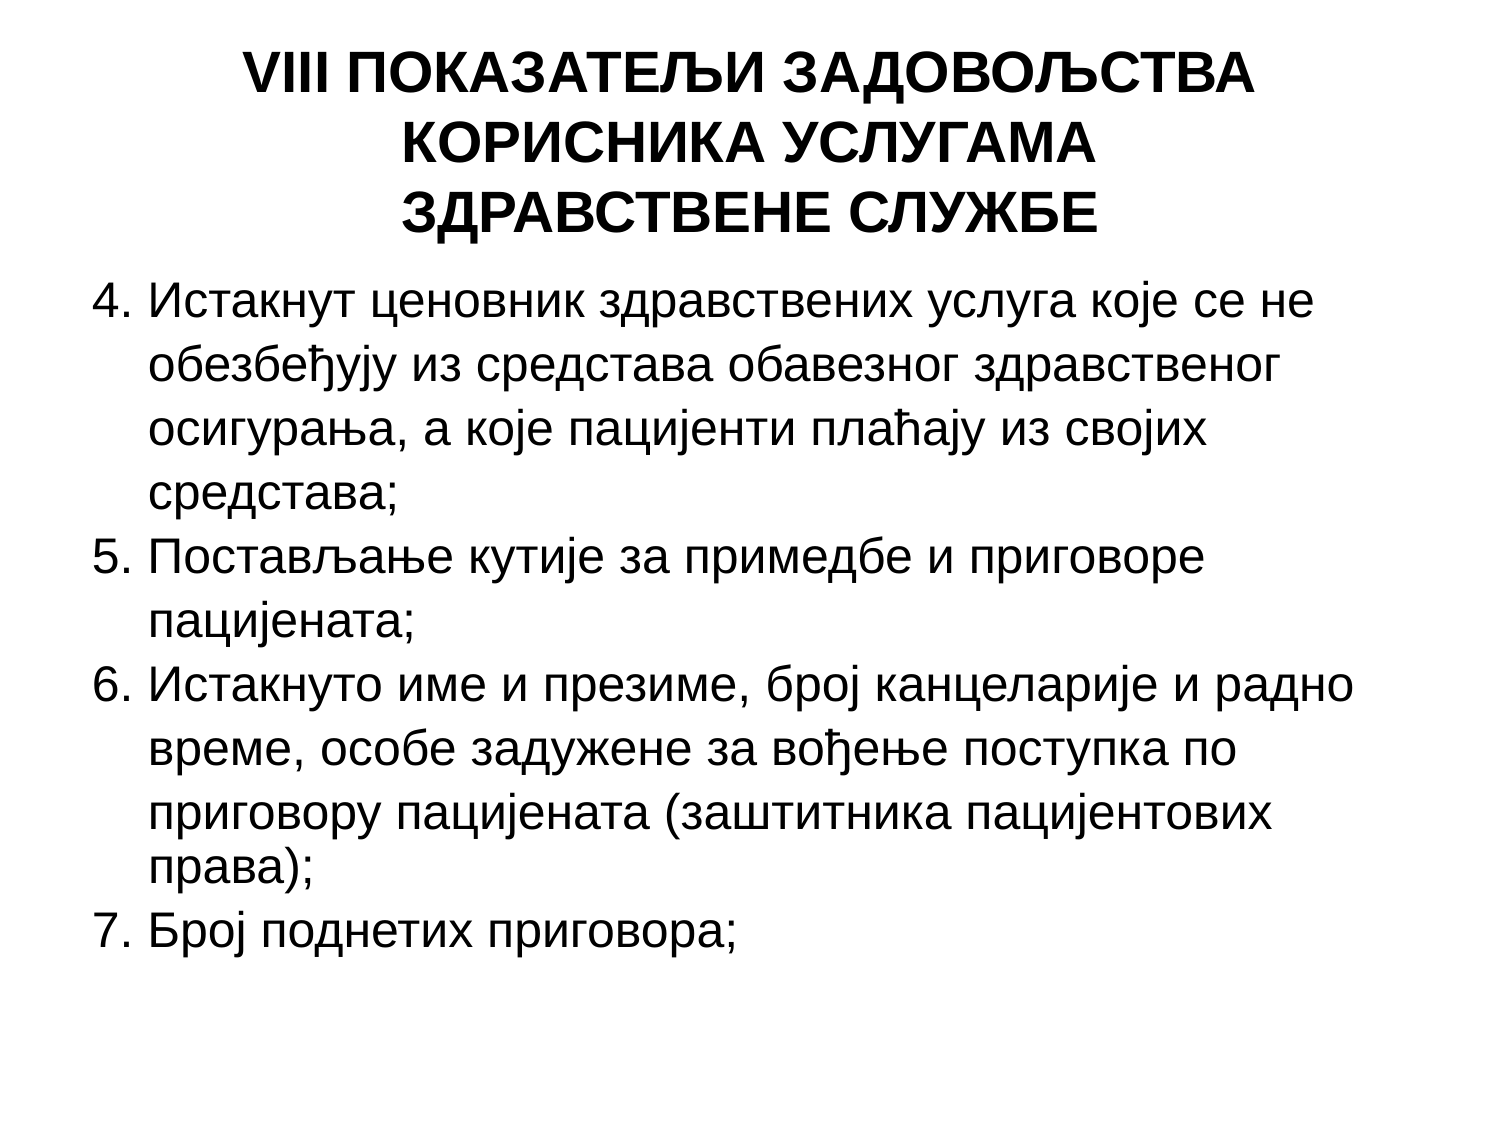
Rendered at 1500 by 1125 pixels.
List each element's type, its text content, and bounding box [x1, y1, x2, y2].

list 4. Истакнут ценовник здравствених услуга које се не обезбеђују из средстава обавезног здравственог осигурања, а које пацијенти плаћају из својих средстава; 5. Постављање кутије за примедбе и приговоре пацијената; 6. Истакнуто име и презиме, број канцеларије и радно време, особе задужене за вођење поступка по приговору пацијената (заштитника пацијентових права); 7. Број поднетих приговора; [76, 267, 1427, 1010]
title VIII ПОКАЗАТЕЉИ ЗАДОВОЉСТВА КОРИСНИКА УСЛУГАМА ЗДРАВСТВЕНЕ СЛУЖБЕ [75, 45, 1425, 233]
